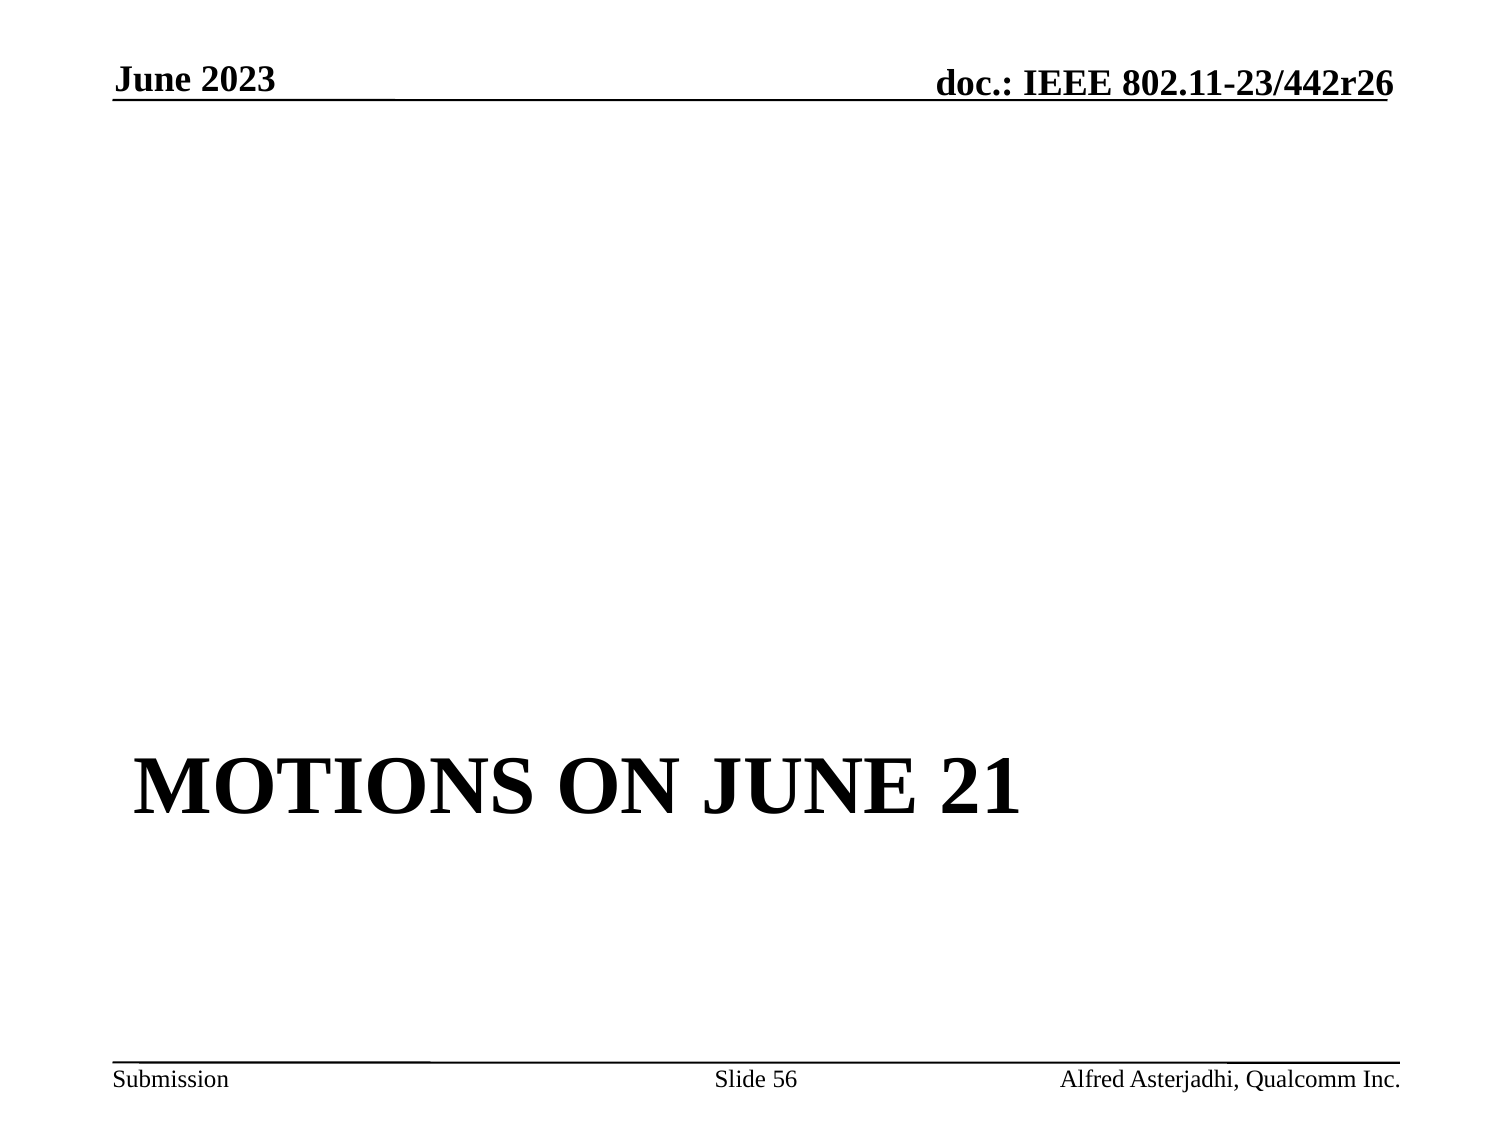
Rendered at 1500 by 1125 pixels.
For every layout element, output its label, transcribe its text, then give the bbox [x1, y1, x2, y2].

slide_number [114, 54, 423, 100]
slide_number Slide 56 [712, 1061, 800, 1123]
footer Alfred Asterjadhi, Qualcomm Inc. [878, 1061, 1402, 1093]
title Motions on June 21 [118, 722, 1394, 947]
